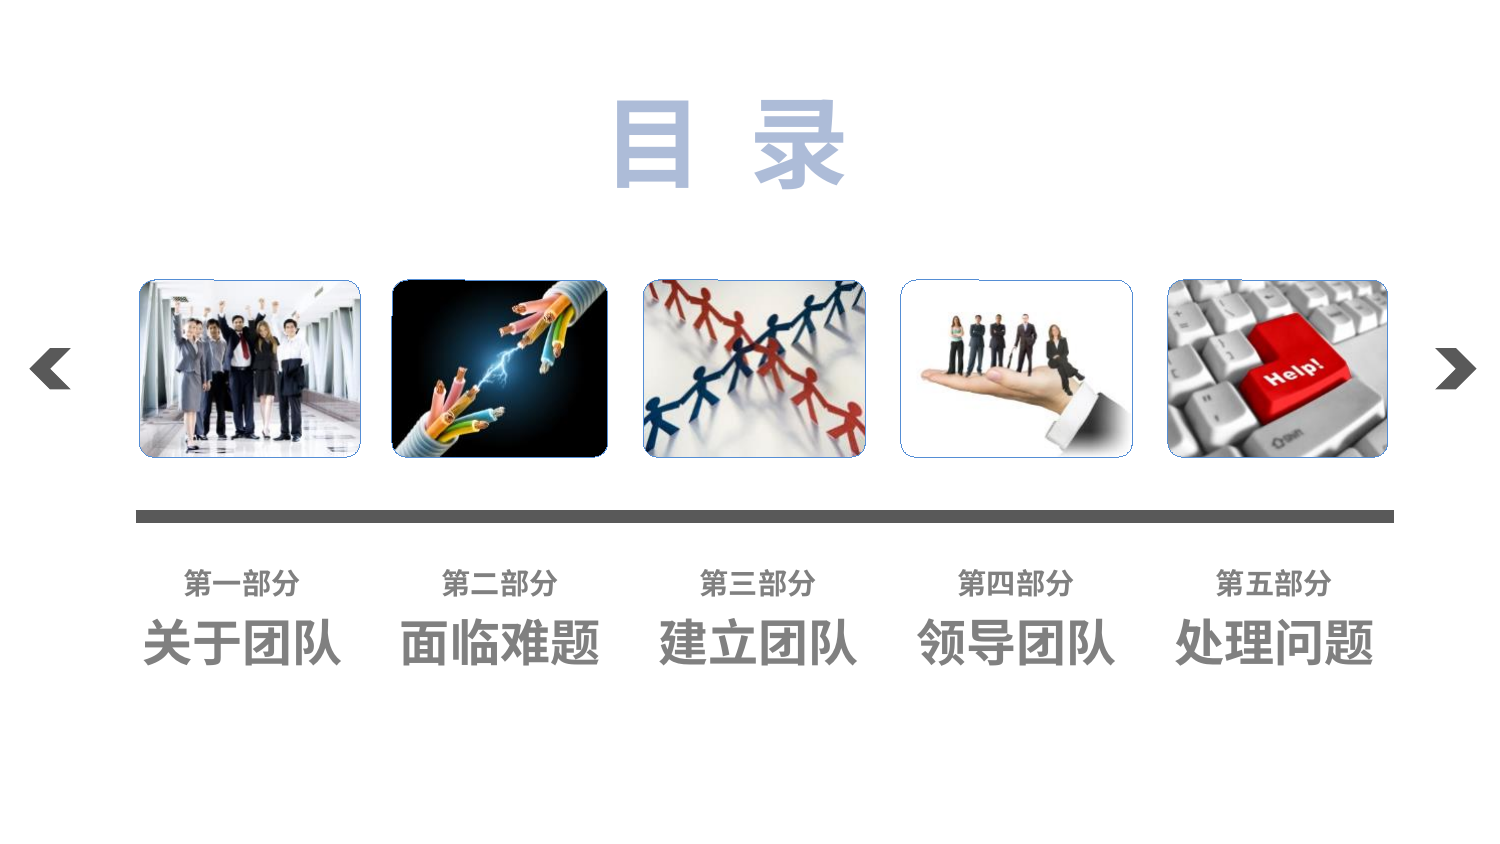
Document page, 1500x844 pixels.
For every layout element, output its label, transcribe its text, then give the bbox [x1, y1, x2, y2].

picture [1167, 279, 1389, 458]
text_box 第五部分 处理问题 [1156, 550, 1393, 680]
picture [643, 279, 866, 458]
text_box 第二部分 面临难题 [381, 550, 619, 680]
text_box 第三部分 建立团队 [639, 550, 877, 680]
text_box [27, 345, 73, 392]
picture [139, 279, 361, 458]
text_box 第四部分 领导团队 [898, 550, 1135, 680]
picture [391, 279, 609, 458]
text_box [1433, 345, 1479, 392]
text_box 目 录 [588, 72, 865, 208]
picture [900, 279, 1133, 458]
text_box 第一部分 关于团队 [123, 550, 361, 680]
